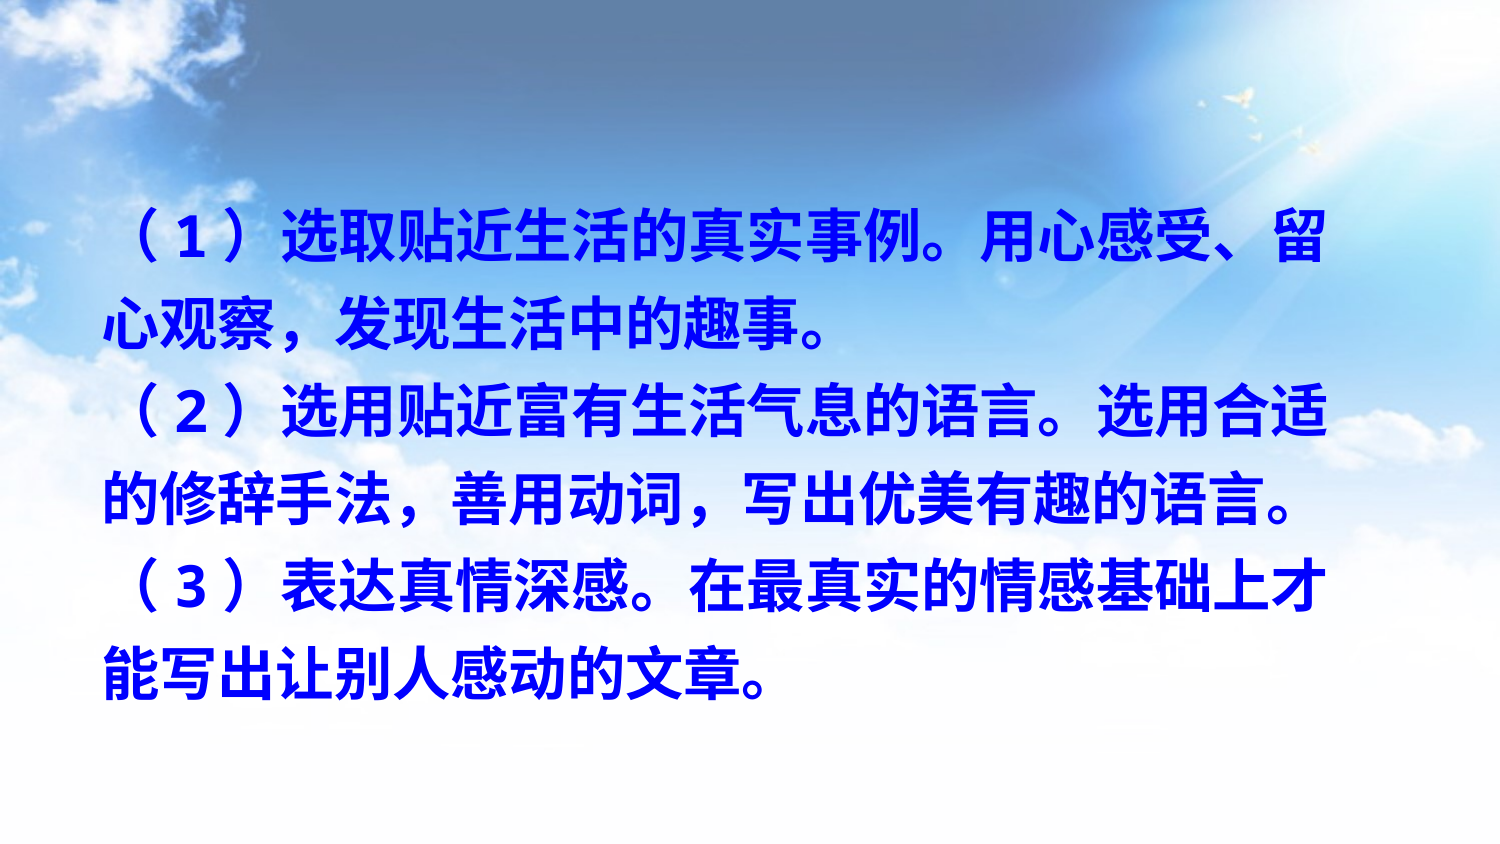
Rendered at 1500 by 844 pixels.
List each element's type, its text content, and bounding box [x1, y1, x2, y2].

picture [0, 0, 1500, 844]
text_box （1）选取贴近生活的真实事例。用心感受、留心观察，发现生活中的趣事。 （2）选用贴近富有生活气息的语言。选用合适的修辞手法，善用动词，写出优美有趣的语言。 （3）表达真情深感。在最真实的情感基础上才能写出让别人感动的文章。 [86, 174, 1384, 715]
